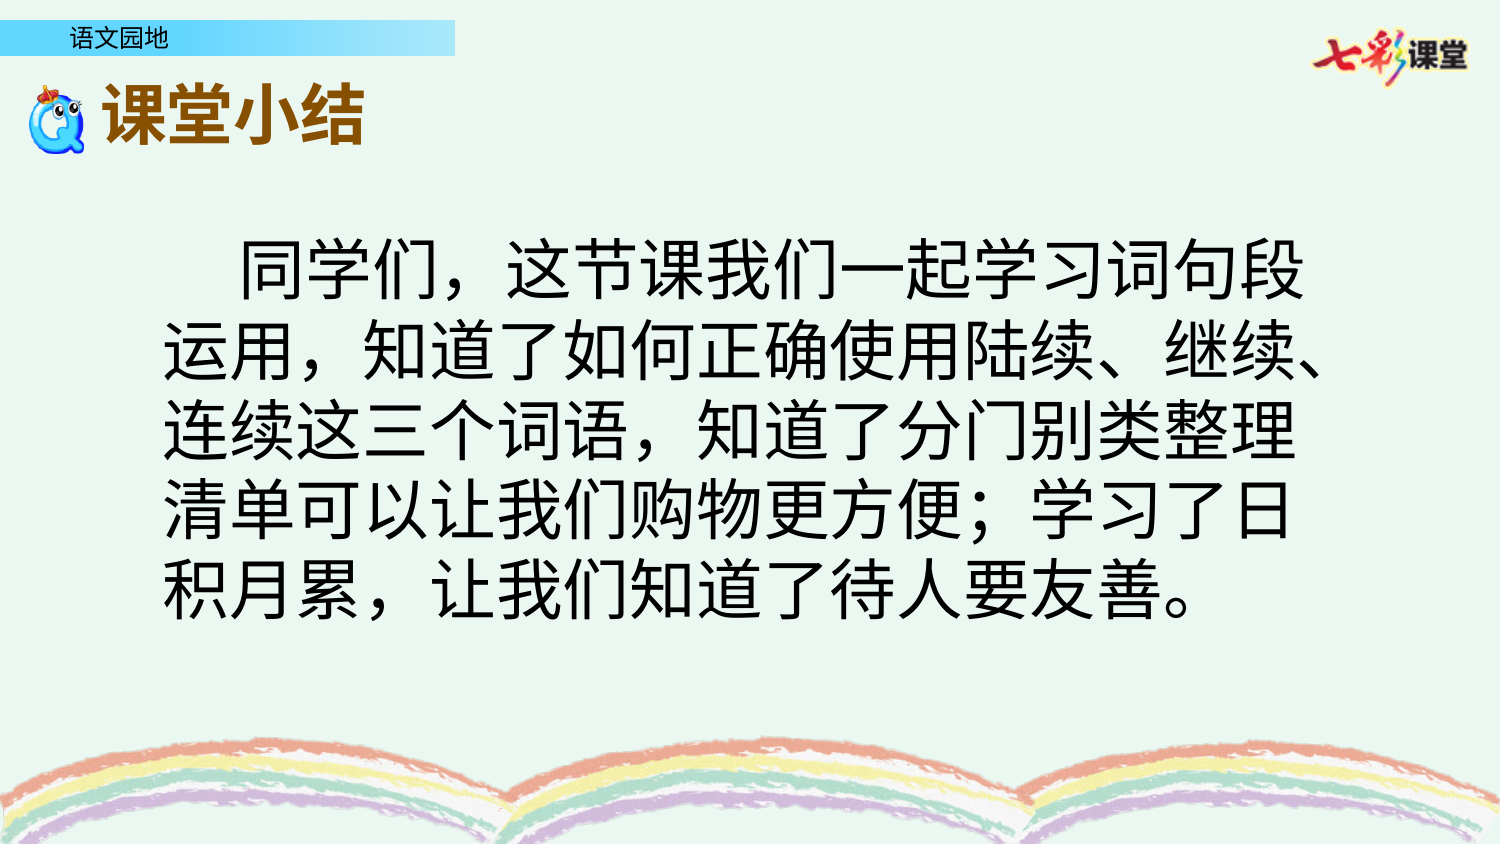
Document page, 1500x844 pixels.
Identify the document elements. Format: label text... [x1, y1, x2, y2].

picture [0, 276, 1500, 844]
text_box 同学们，这节课我们一起学习词句段运用，知道了如何正确使用陆续、继续、连续这三个词语，知道了分门别类整理清单可以让我们购物更方便；学习了日积月累，让我们知道了待人要友善。 [147, 220, 1353, 636]
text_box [28, 67, 408, 160]
picture [1308, 14, 1477, 95]
